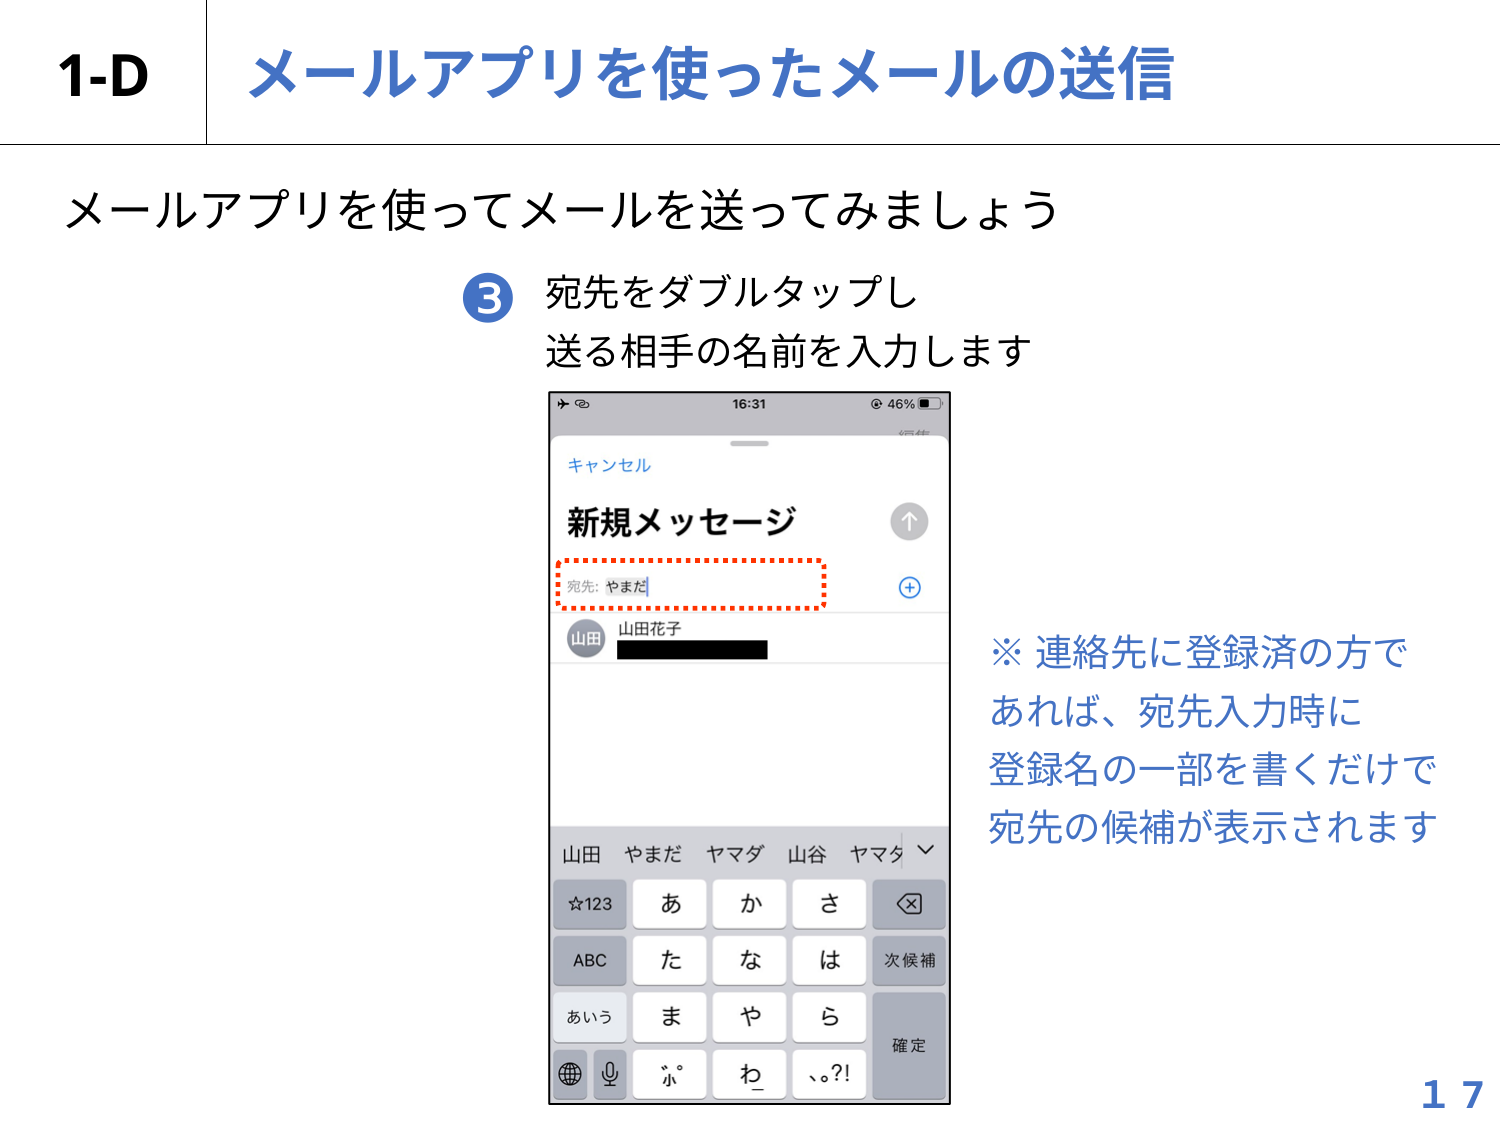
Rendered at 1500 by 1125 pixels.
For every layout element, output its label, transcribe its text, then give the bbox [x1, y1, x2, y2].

title メールアプリを使ったメールの送信 [228, 36, 1472, 116]
text_box ※連絡先に登録済の方で あれば、宛先入力時に 登録名の一部を書くだけで宛先の候補が表示されます [973, 608, 1472, 857]
text_box 宛先をダブルタップし 送る相手の名前を入力します [529, 248, 1096, 381]
text_box 1-D [0, 0, 207, 147]
picture [548, 391, 951, 1105]
text_box １7 [1399, 1063, 1500, 1123]
text_box ❸ [444, 248, 521, 343]
text_box メールアプリを使ってメールを送ってみましょう [46, 180, 1500, 274]
